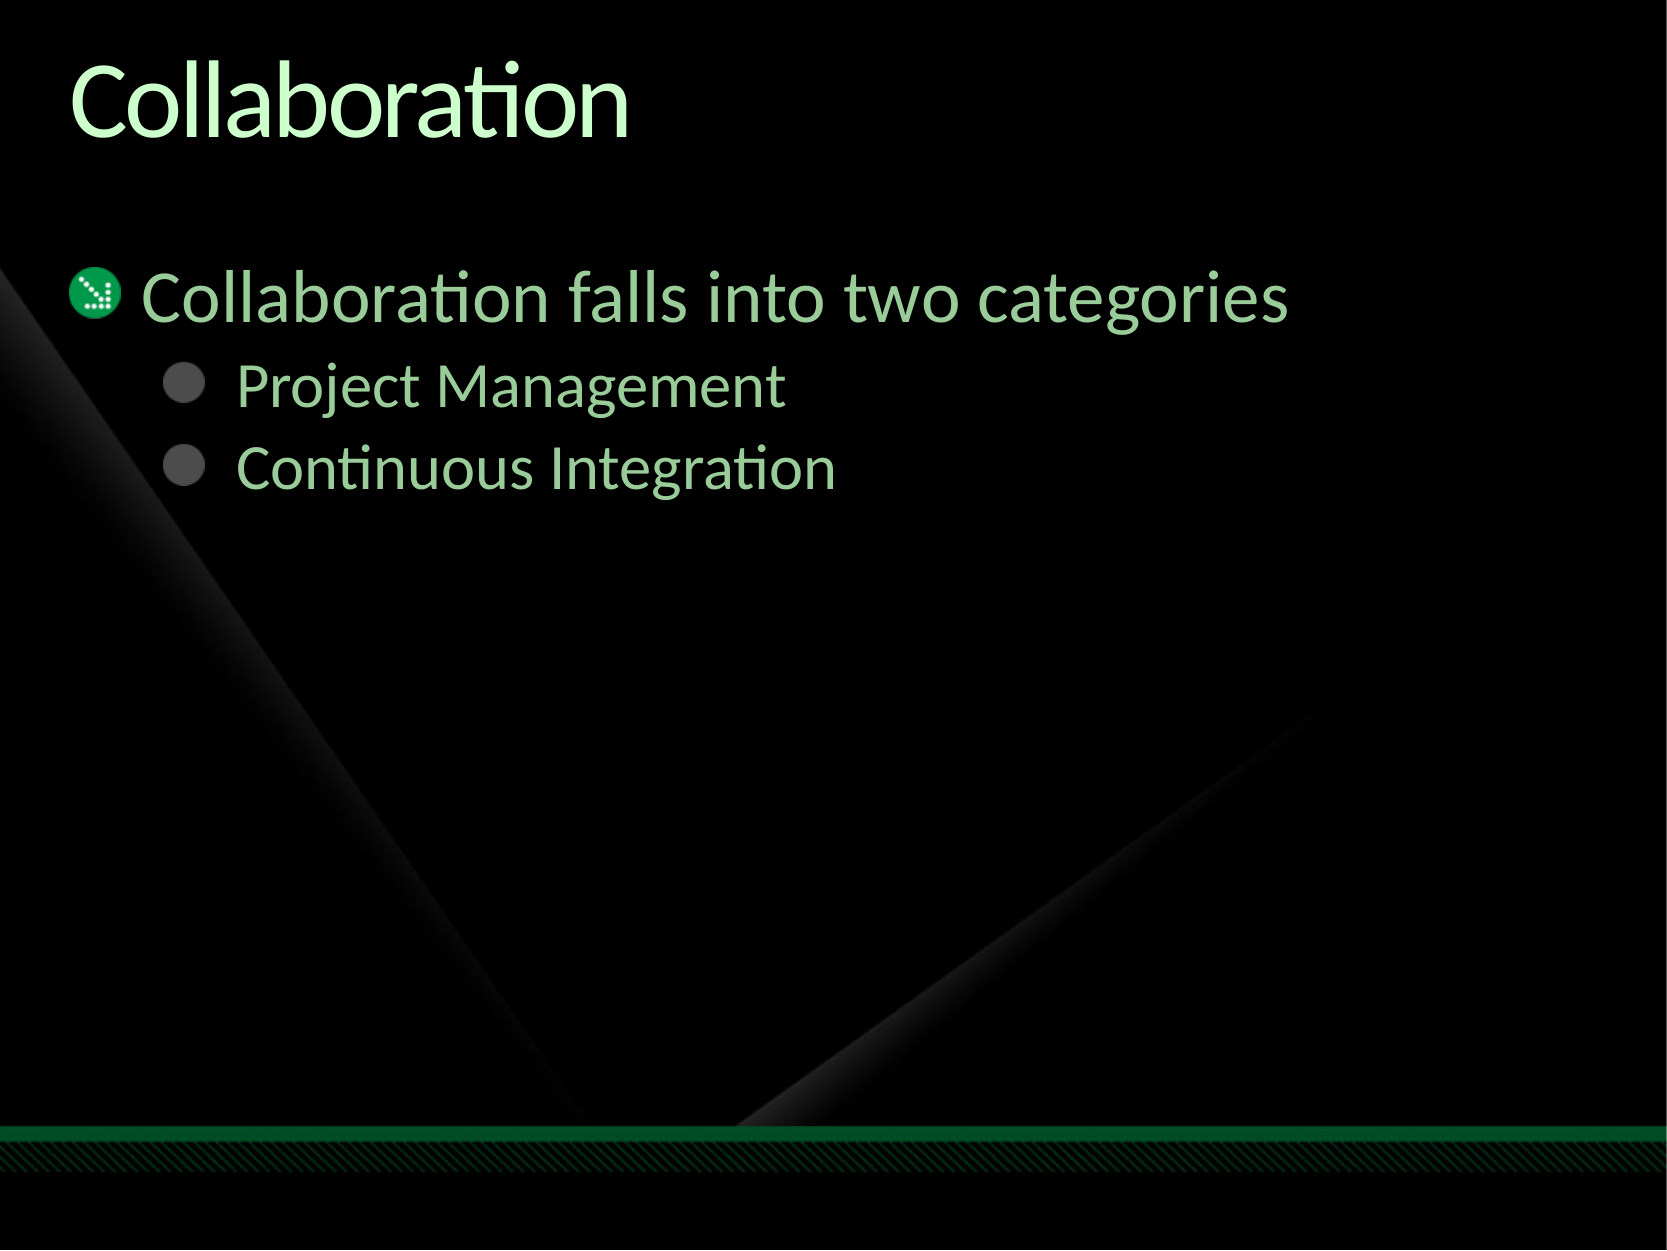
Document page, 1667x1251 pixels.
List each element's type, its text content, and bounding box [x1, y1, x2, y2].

picture [0, 0, 1667, 1250]
title Collaboration [69, 41, 1598, 164]
list Collaboration falls into two categories Project Management Continuous Integration [69, 257, 1598, 512]
